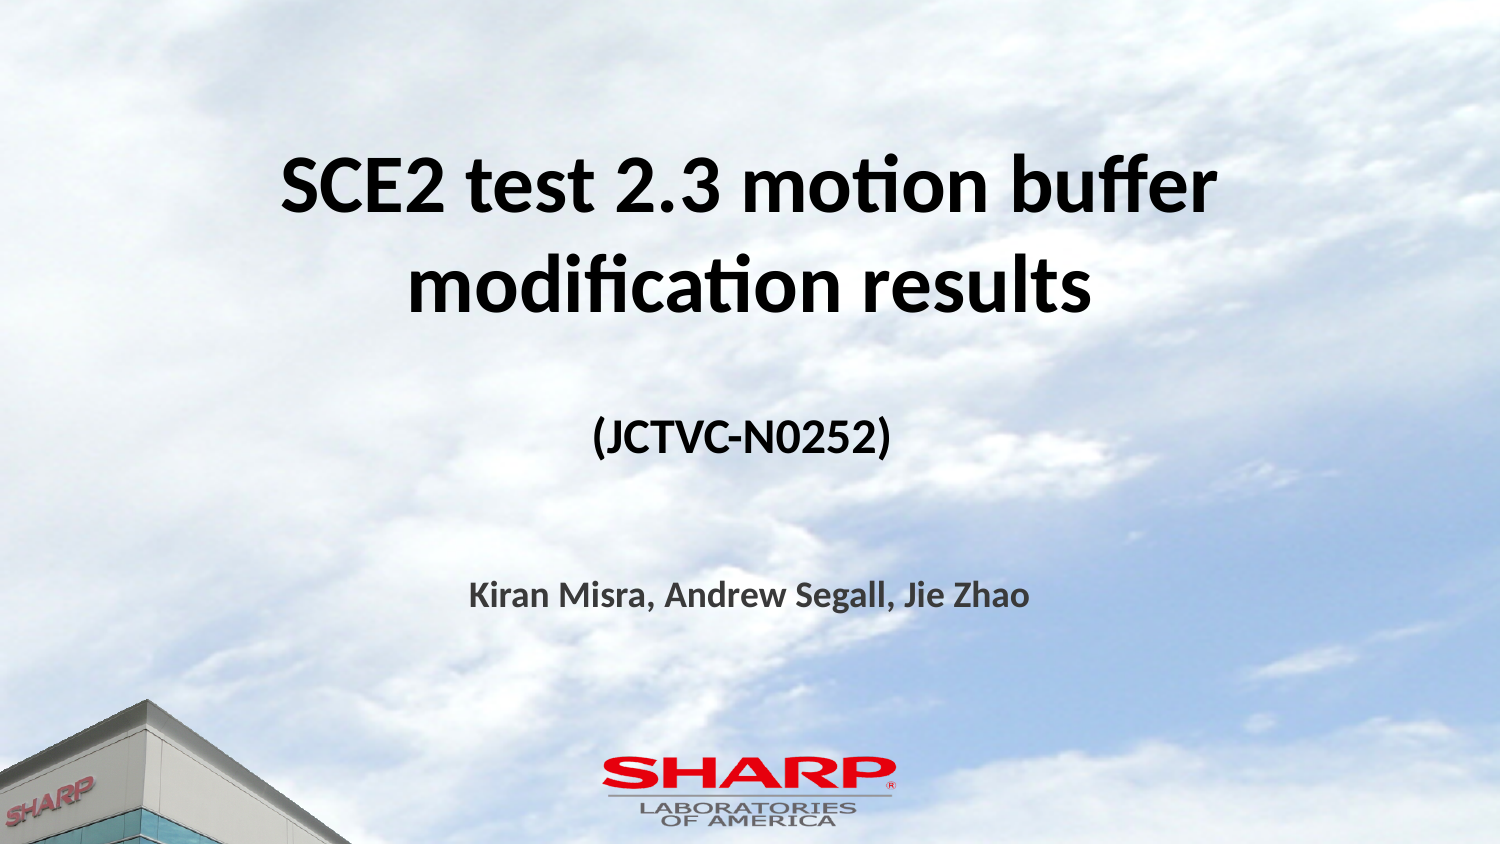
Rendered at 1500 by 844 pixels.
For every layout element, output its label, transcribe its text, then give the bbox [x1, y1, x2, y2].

title SCE2 test 2.3 motion buffer modification results [72, 138, 1428, 320]
picture [0, 0, 1500, 844]
list (JCTVC-N0252) [62, 396, 1422, 549]
subtitle Kiran Misra, Andrew Segall, Jie Zhao [312, 562, 1188, 739]
